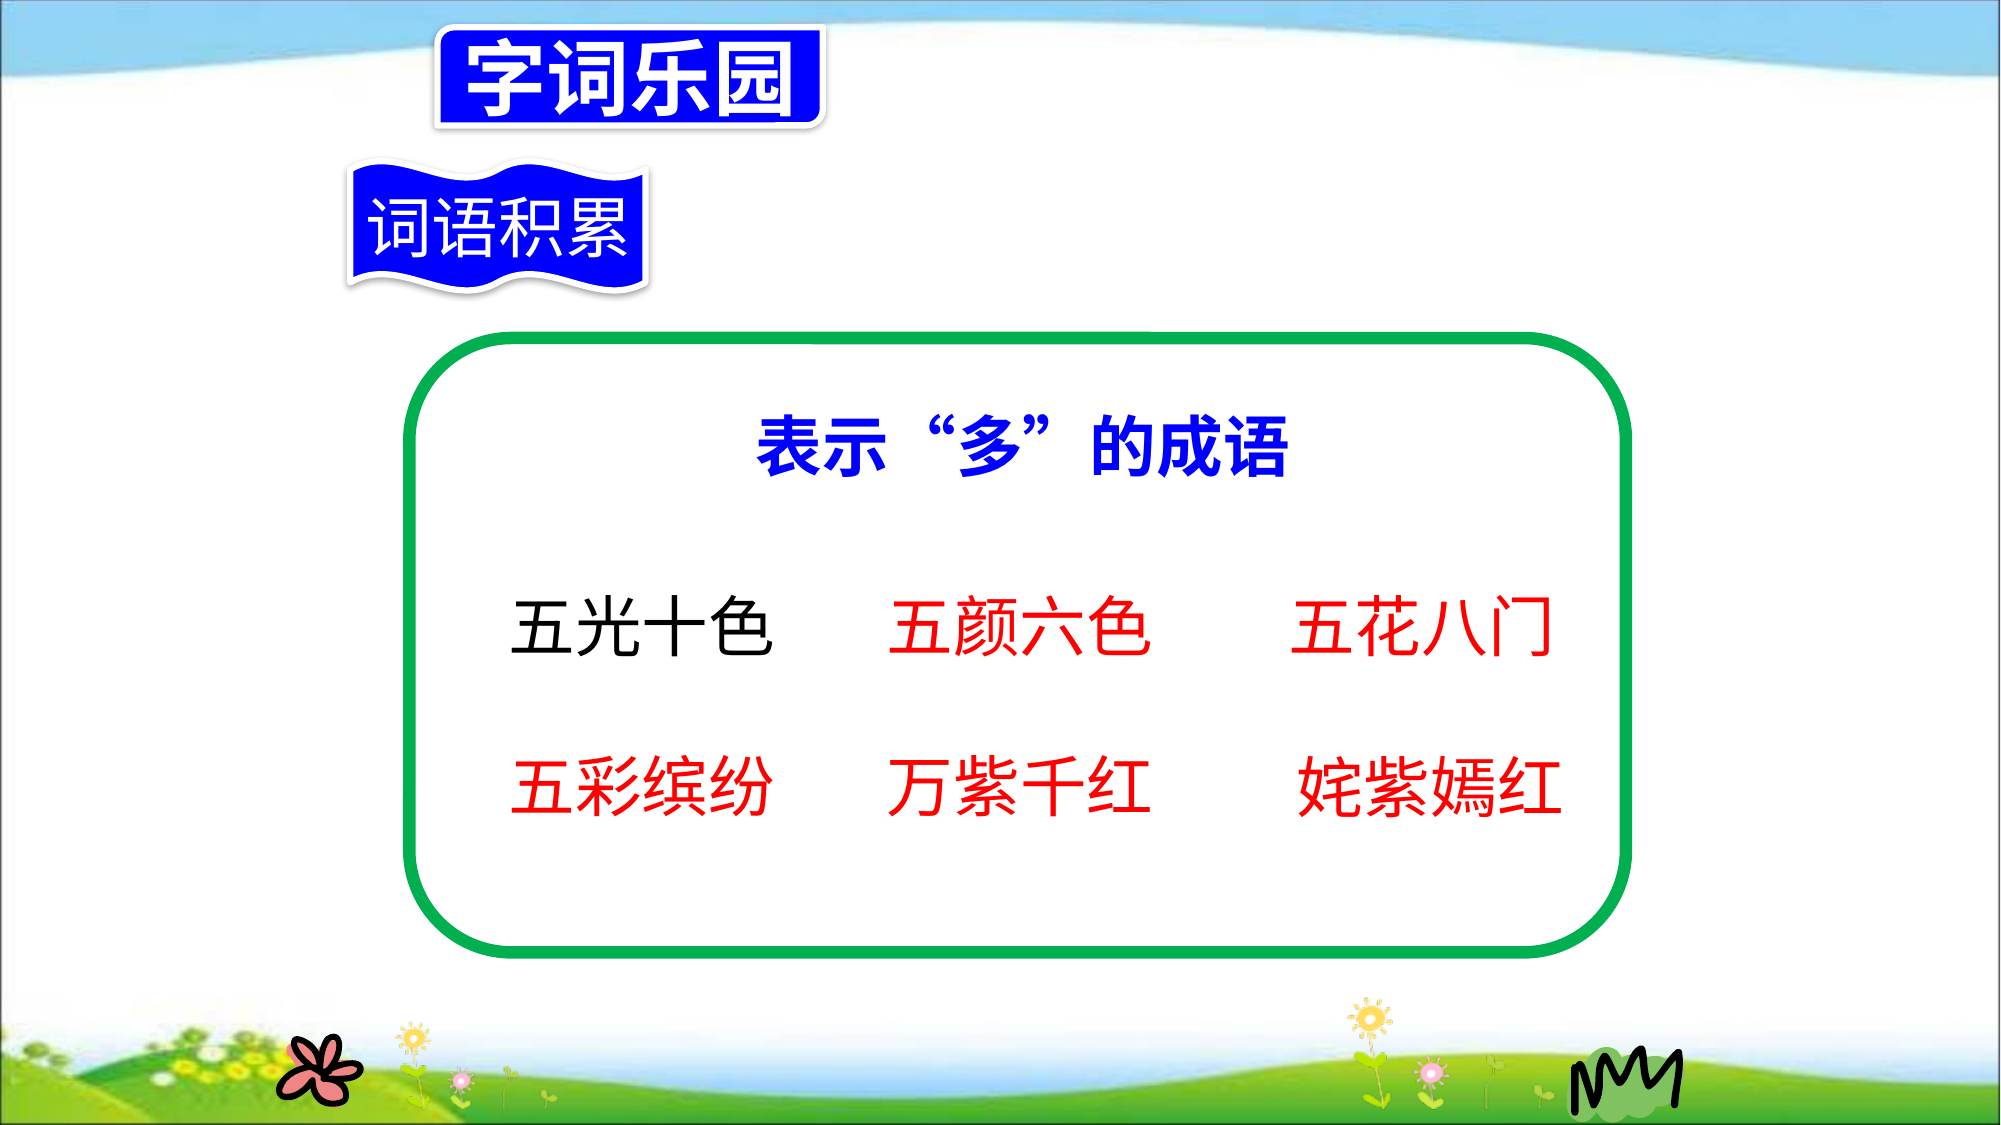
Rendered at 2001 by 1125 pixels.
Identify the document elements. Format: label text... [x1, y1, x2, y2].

text_box 词语积累 [347, 158, 649, 294]
text_box 字词乐园 [434, 24, 826, 129]
picture [0, 0, 2001, 1125]
text_box [407, 335, 1629, 955]
